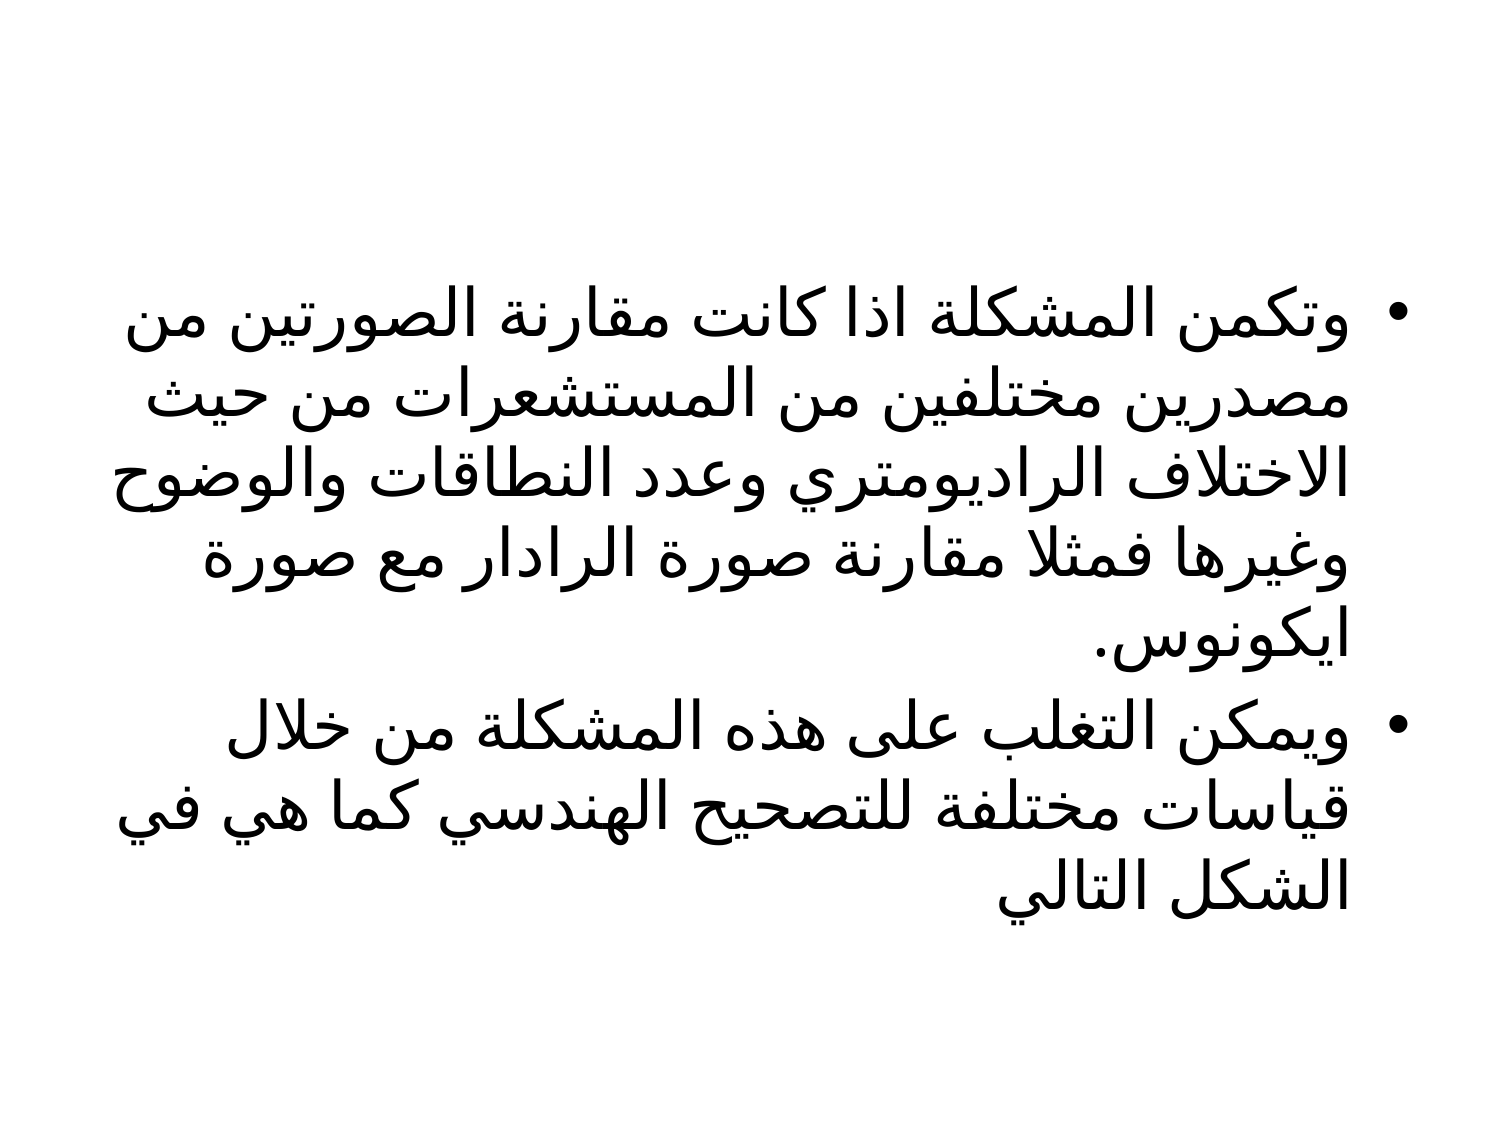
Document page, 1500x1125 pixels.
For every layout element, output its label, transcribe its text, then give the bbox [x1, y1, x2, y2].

list وتكمن المشكلة اذا كانت مقارنة الصورتين من مصدرين مختلفين من المستشعرات من حيث الاختلاف الراديومتري وعدد النطاقات والوضوح وغيرها فمثلا مقارنة صورة الرادار مع صورة ايكونوس. ويمكن التغلب على هذه المشكلة من خلال قياسات مختلفة للتصحيح الهندسي كما هي في الشكل التالي [75, 262, 1425, 1005]
